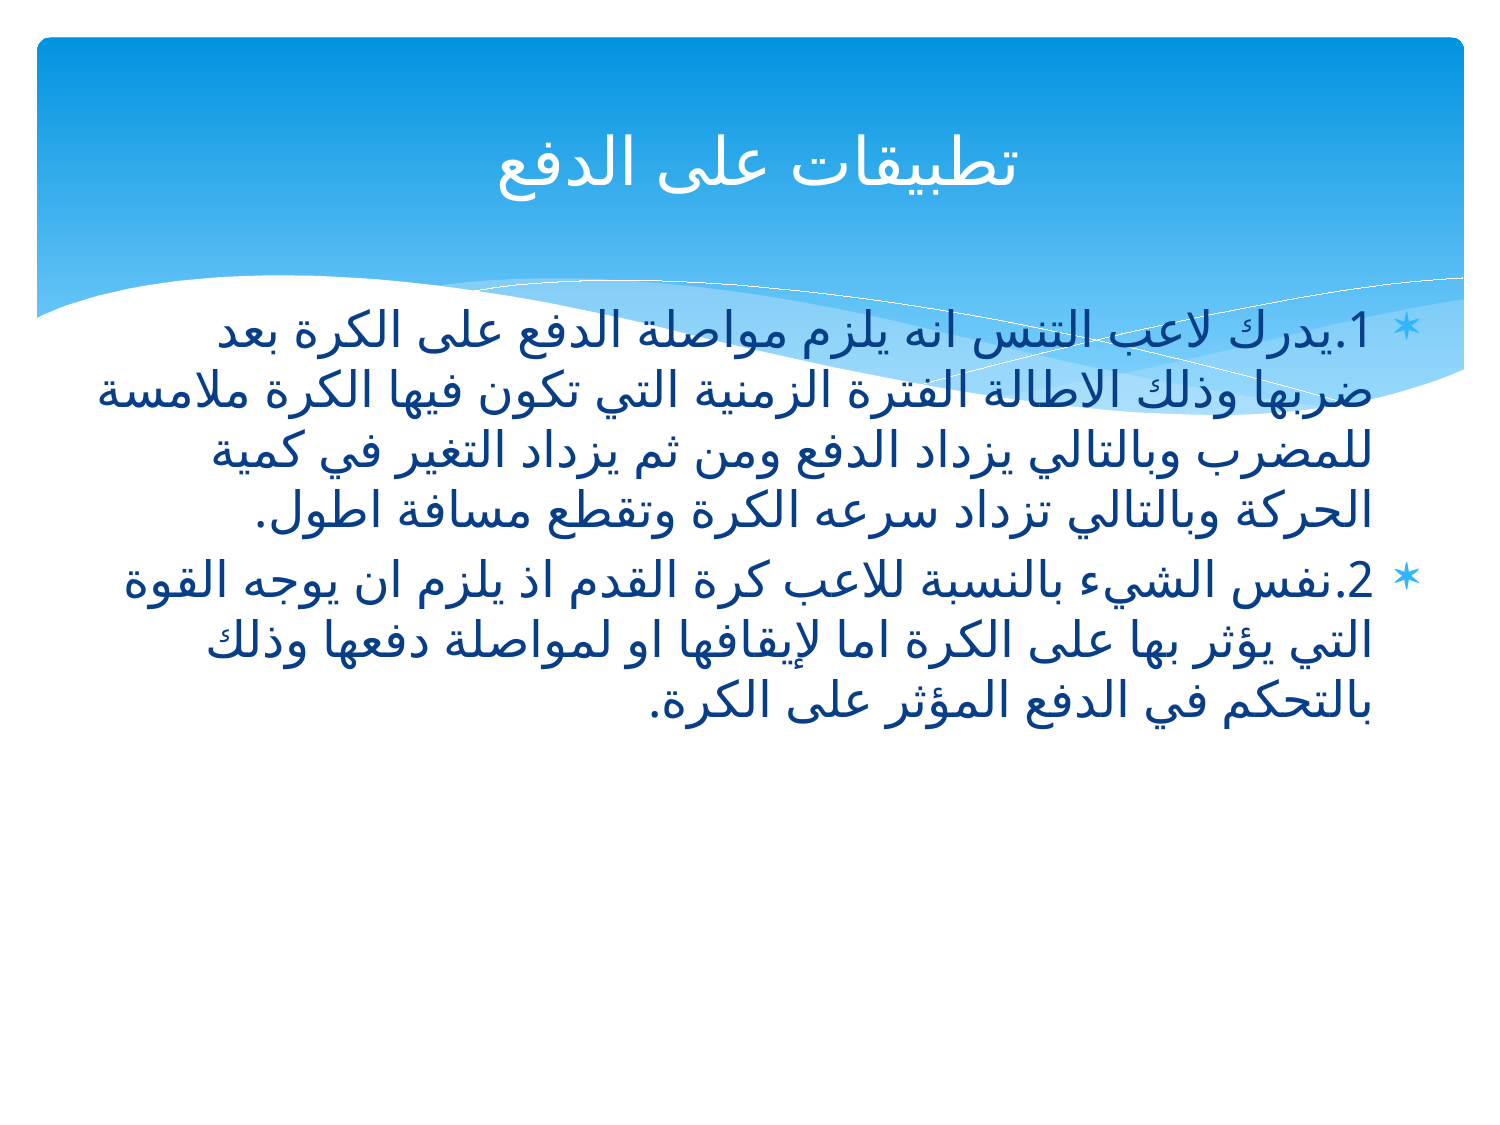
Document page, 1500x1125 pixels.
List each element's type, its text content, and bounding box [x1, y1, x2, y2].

title تطبيقات على الدفع [75, 55, 1425, 261]
list 1. يدرك لاعب التنس انه يلزم مواصلة الدفع على الكرة بعد ضربها وذلك الاطالة الفترة الزمنية التي تكون فيها الكرة ملامسة للمضرب وبالتالي يزداد الدفع ومن ثم يزداد التغير في كمية الحركة وبالتالي تزداد سرعه الكرة وتقطع مسافة اطول. 2. نفس الشيء بالنسبة للاعب كرة القدم اذ يلزم ان يوجه القوة التي يؤثر بها على الكرة اما لإيقافها او لمواصلة دفعها وذلك بالتحكم في الدفع المؤثر على الكرة. [75, 219, 1436, 1005]
